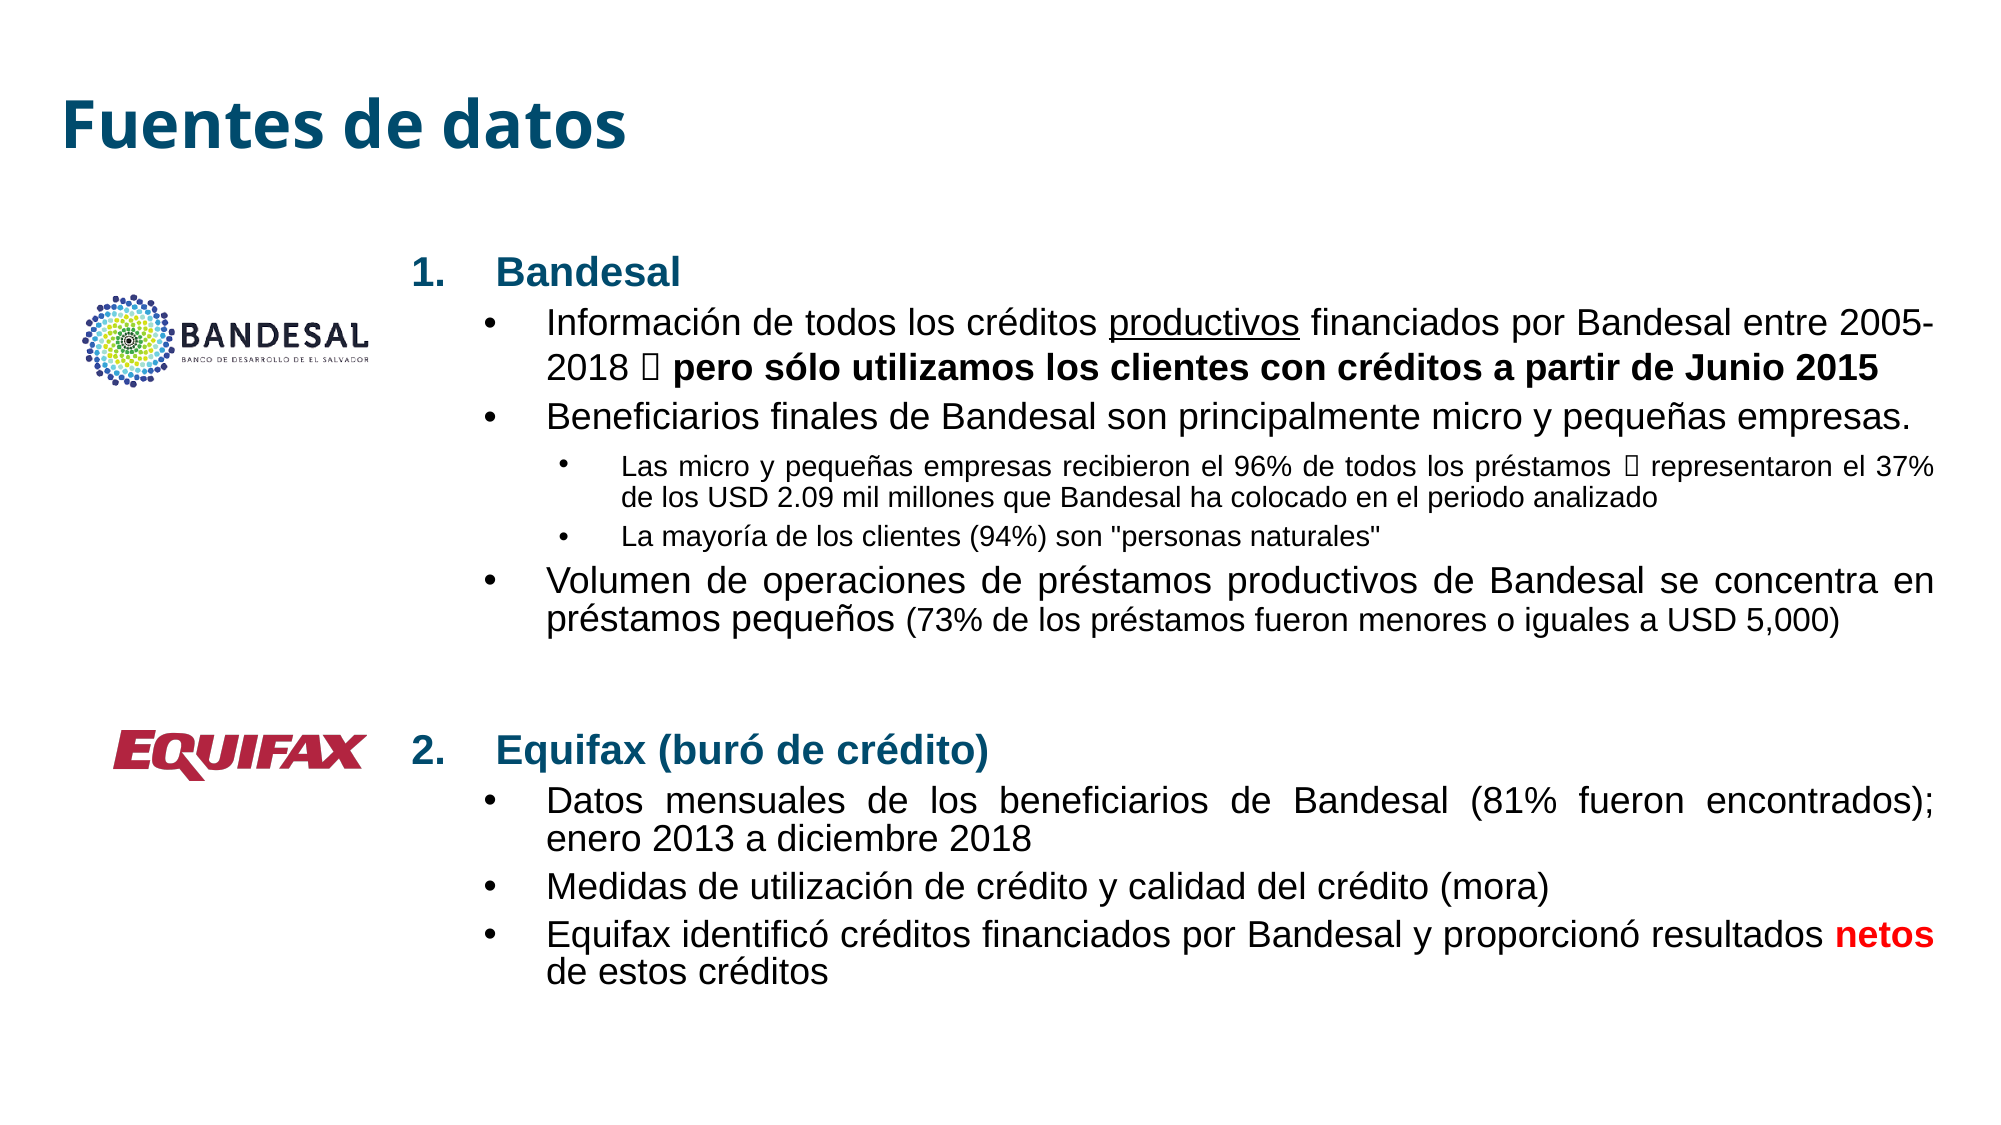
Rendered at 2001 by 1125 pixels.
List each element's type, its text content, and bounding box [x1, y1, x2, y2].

list Bandesal Información de todos los créditos productivos financiados por Bandesal entre 2005-2018  pero sólo utilizamos los clientes con créditos a partir de Junio 2015 Beneficiarios finales de Bandesal son principalmente micro y pequeñas empresas. Las micro y pequeñas empresas recibieron el 96% de todos los préstamos  representaron el 37% de los USD 2.09 mil millones que Bandesal ha colocado en el periodo analizado La mayoría de los clientes (94%) son "personas naturales" Volumen de operaciones de préstamos productivos de Bandesal se concentra en préstamos pequeños (73% de los préstamos fueron menores o iguales a USD 5,000) Equifax (buró de crédito) Datos mensuales de los beneficiarios de Bandesal (81% fueron encontrados); enero 2013 a diciembre 2018 Medidas de utilización de crédito y calidad del crédito (mora) Equifax identificó créditos financiados por Bandesal y proporcionó resultados netos de estos créditos [396, 245, 1950, 1095]
picture [68, 287, 382, 395]
title Fuentes de datos [45, 30, 1340, 218]
picture [113, 730, 367, 781]
